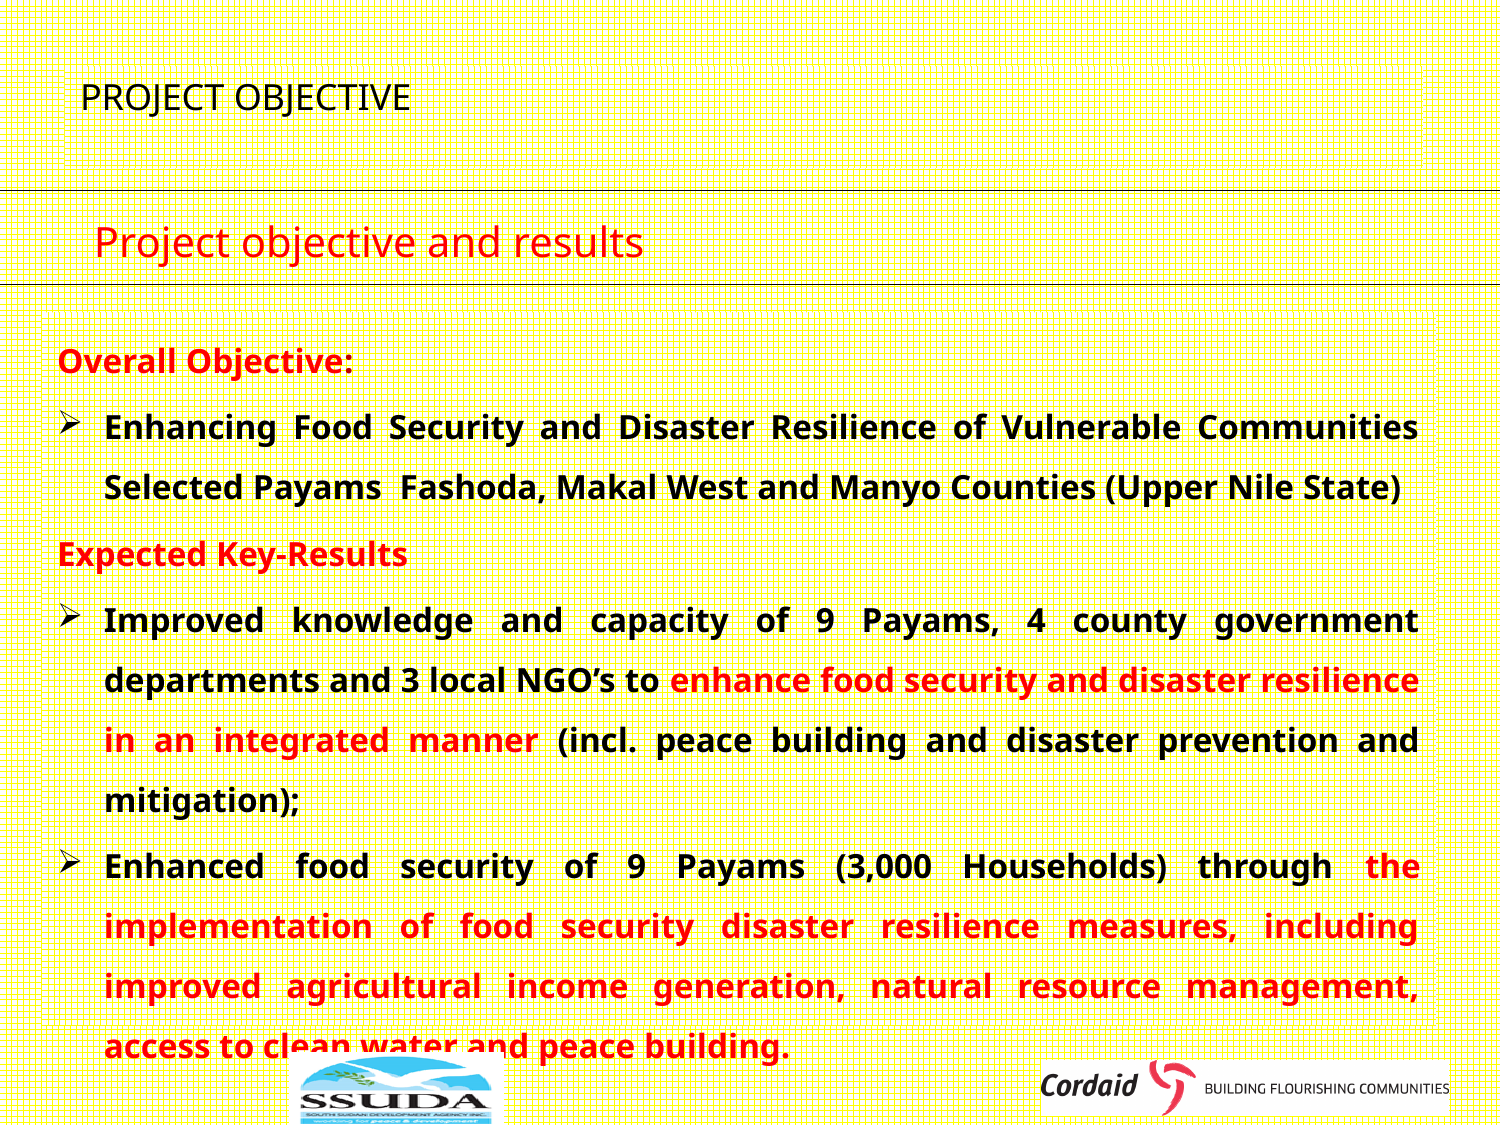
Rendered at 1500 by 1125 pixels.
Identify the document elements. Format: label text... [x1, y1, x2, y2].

picture [1041, 1060, 1449, 1116]
list Overall Objective: Enhancing Food Security and Disaster Resilience of Vulnerable Communities Selected Payams Fashoda, Makal West and Manyo Counties (Upper Nile State) Expected Key-Results Improved knowledge and capacity of 9 Payams, 4 county government departments and 3 local NGO’s to enhance food security and disaster resilience in an integrated manner (incl. peace building and disaster prevention and mitigation); Enhanced food security of 9 Payams (3,000 Households) through the implementation of food security disaster resilience measures, including improved agricultural income generation, natural resource management, access to clean water and peace building. [42, 312, 1436, 1026]
list Project objective and results [78, 208, 1439, 291]
title Project objective [64, 66, 1424, 169]
picture [288, 1052, 504, 1125]
